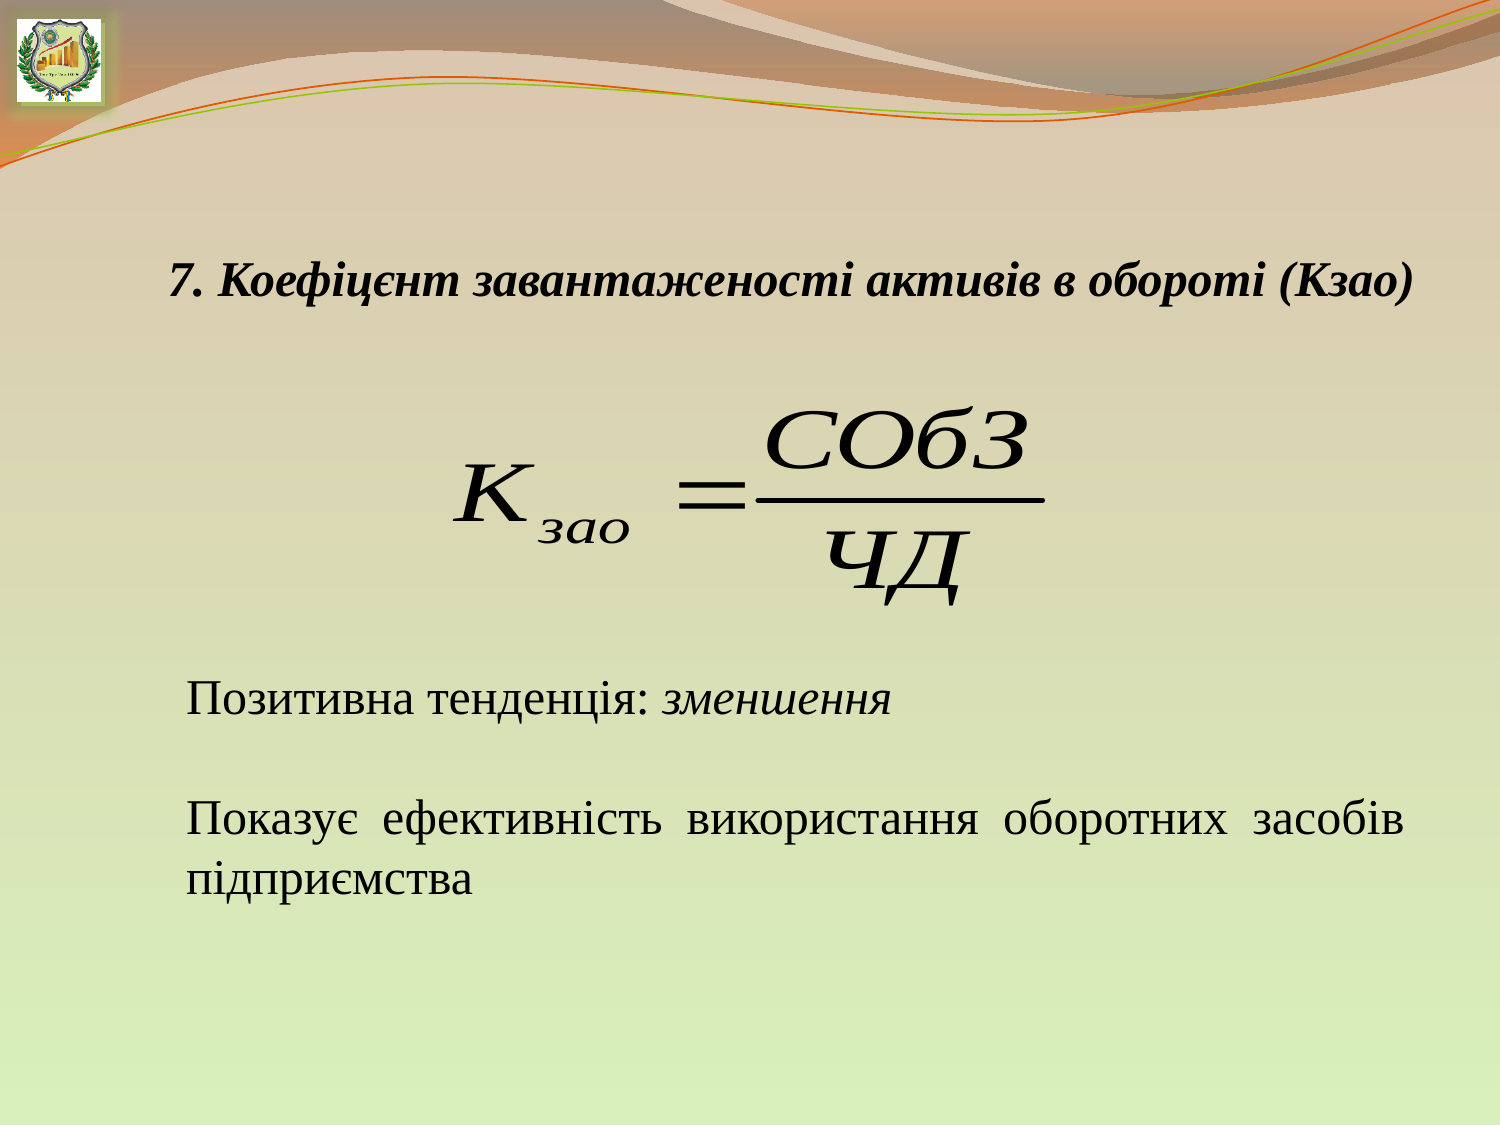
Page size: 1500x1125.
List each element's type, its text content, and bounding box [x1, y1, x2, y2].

text_box 7. Коефіцєнт завантаженості активів в обороті (Кзао) [153, 238, 1431, 314]
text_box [433, 385, 1067, 623]
text_box [0, 0, 1500, 75]
picture [17, 18, 101, 102]
text_box Позитивна тенденція: зменшення Показує ефективність використання оборотних засобів підприємства [171, 656, 1420, 912]
